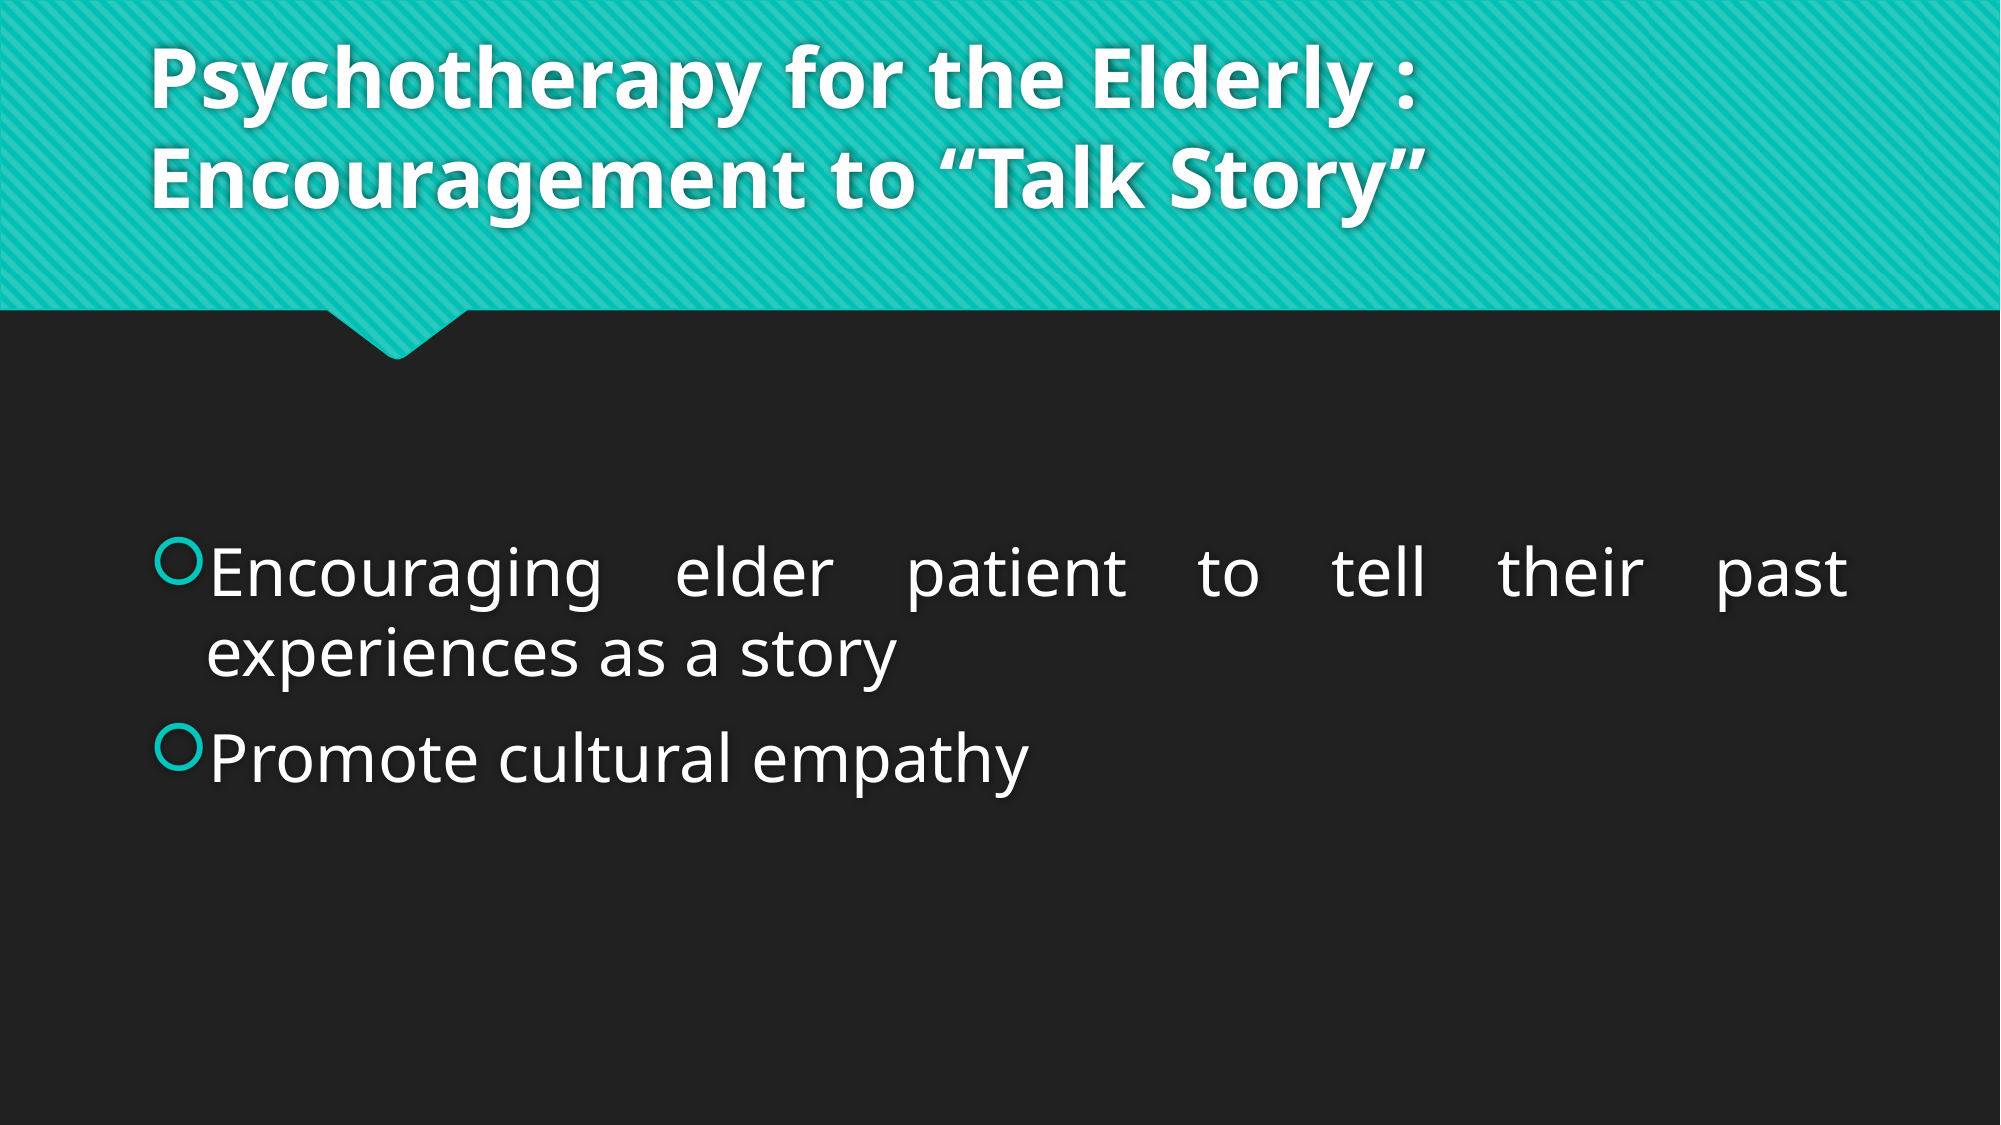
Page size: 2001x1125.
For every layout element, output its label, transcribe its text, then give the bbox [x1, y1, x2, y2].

list Encouraging elder patient to tell their past experiences as a story Promote cultural empathy [134, 364, 1866, 962]
title Psychotherapy for the Elderly : Encouragement to “Talk Story” [132, 73, 1868, 233]
